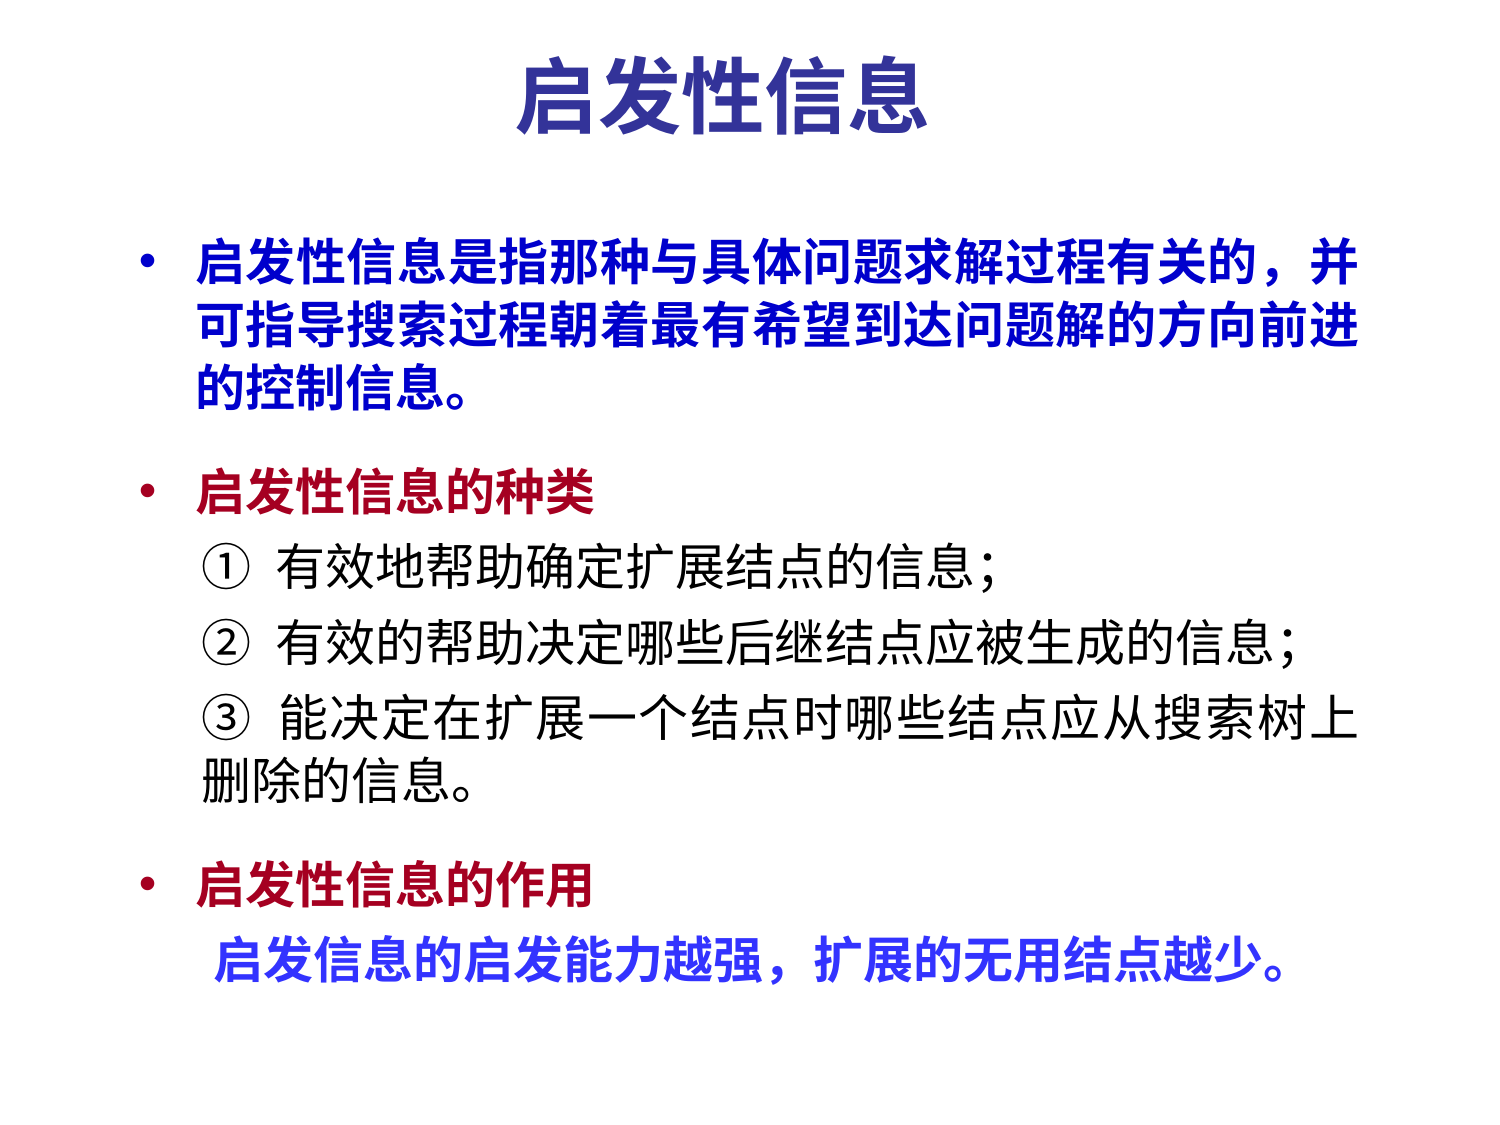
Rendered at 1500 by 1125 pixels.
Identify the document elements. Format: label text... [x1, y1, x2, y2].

text_box 启发性信息 [94, 36, 1371, 152]
text_box 启发性信息是指那种与具体问题求解过程有关的，并可指导搜索过程朝着最有希望到达问题解的方向前进的控制信息。 启发性信息的种类 ① 有效地帮助确定扩展结点的信息； ② 有效的帮助决定哪些后继结点应被生成的信息； ③ 能决定在扩展一个结点时哪些结点应从搜索树上删除的信息。 启发性信息的作用 启发信息的启发能力越强，扩展的无用结点越少。 [123, 219, 1374, 996]
